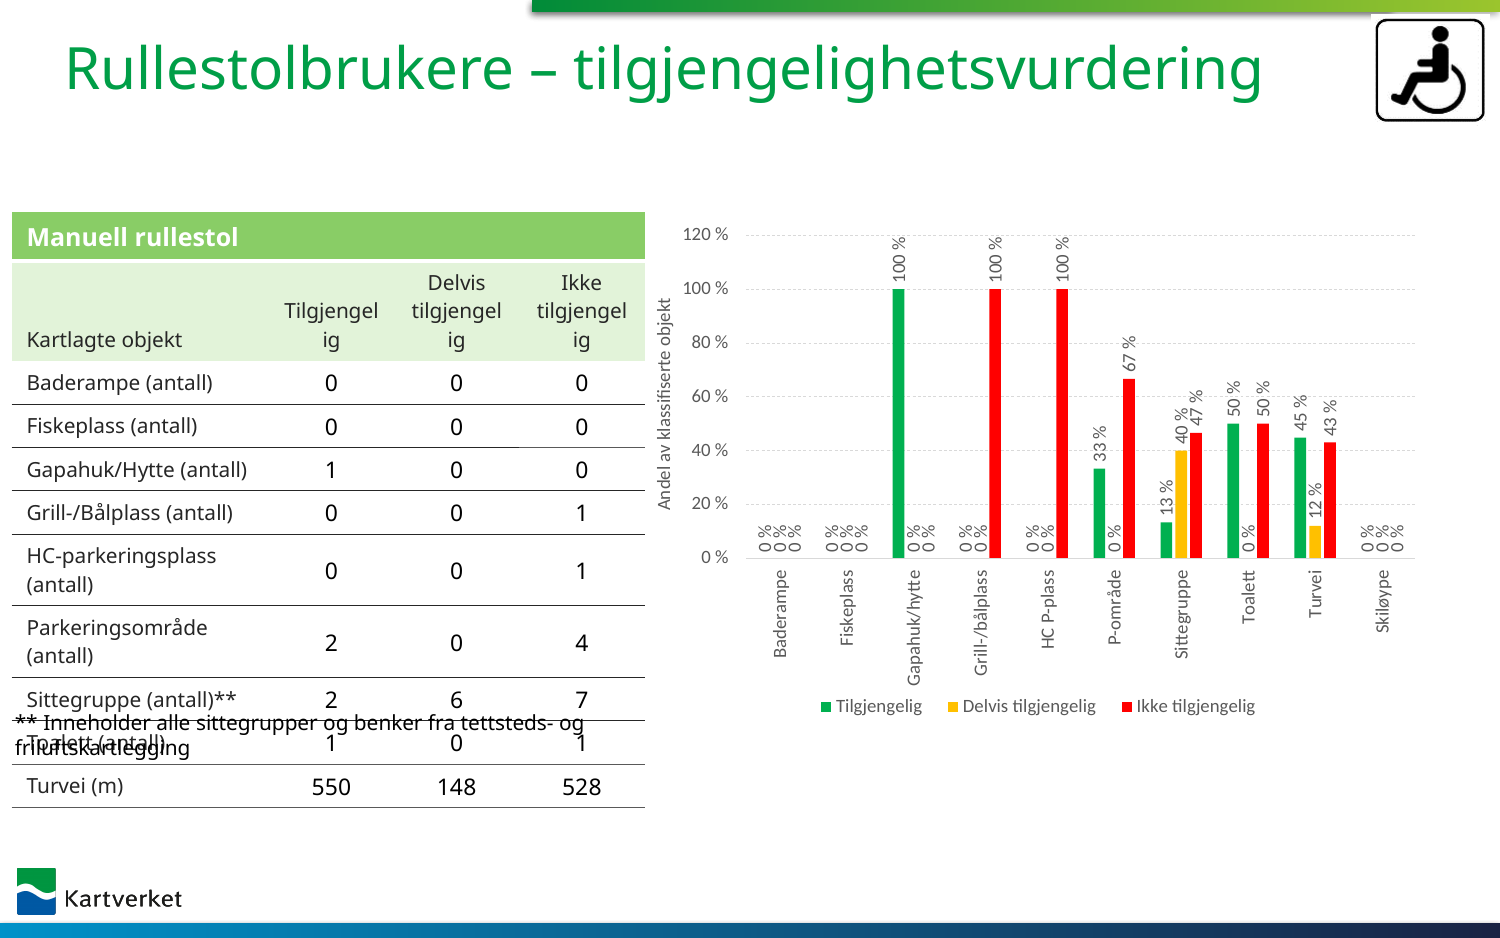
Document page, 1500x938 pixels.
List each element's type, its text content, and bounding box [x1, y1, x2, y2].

table_cell 6 [394, 678, 519, 702]
table_cell 7 [519, 678, 638, 702]
table_cell 0 [394, 405, 519, 447]
table_cell 528 [519, 768, 645, 807]
table_cell 2 [269, 678, 394, 702]
table_cell 0 [519, 405, 638, 447]
table_cell 0 [519, 361, 638, 404]
table_cell Parkeringsområde (antall) [12, 606, 269, 677]
table_cell 2 [269, 606, 394, 677]
table_cell 0 [394, 448, 519, 490]
picture [1371, 13, 1491, 127]
table_cell 550 [269, 768, 394, 807]
table_cell 0 [269, 405, 394, 447]
picture [643, 218, 1427, 728]
table_cell 4 [519, 606, 638, 677]
table_cell 148 [394, 768, 519, 807]
table_cell 1 [519, 535, 638, 605]
table_cell 0 [269, 535, 394, 605]
text_box ** Inneholder alle sittegrupper og benker fra tettsteds- og friluftskartlegging [0, 702, 745, 768]
table_cell 0 [394, 491, 519, 534]
table_cell Tilgjengelig [269, 263, 394, 361]
table_cell Baderampe (antall) [12, 361, 269, 404]
table_cell 0 [394, 535, 519, 605]
table_cell 0 [269, 491, 394, 534]
text_box Rullestolbrukere – tilgjengelighetsvurdering [49, 12, 1372, 109]
table_cell 0 [519, 448, 638, 490]
table_cell Grill-/Bålplass (antall) [12, 491, 269, 534]
table_cell 0 [394, 606, 519, 677]
table_cell 0 [269, 361, 394, 404]
table_cell Kartlagte objekt [12, 263, 269, 361]
table_cell Gapahuk/Hytte (antall) [12, 448, 269, 490]
table_cell Delvis tilgjengelig [394, 263, 519, 361]
table_cell 0 [394, 361, 519, 404]
table_cell Fiskeplass (antall) [12, 405, 269, 447]
table_cell 1 [269, 448, 394, 490]
table_cell Turvei (m) [12, 768, 269, 807]
table_header Manuell rullestol [12, 212, 645, 259]
table_cell Ikke tilgjengelig [519, 263, 638, 361]
table_cell 1 [519, 491, 638, 534]
table_cell HC-parkeringsplass (antall) [12, 535, 269, 605]
table_cell Sittegruppe (antall)** [12, 678, 269, 702]
